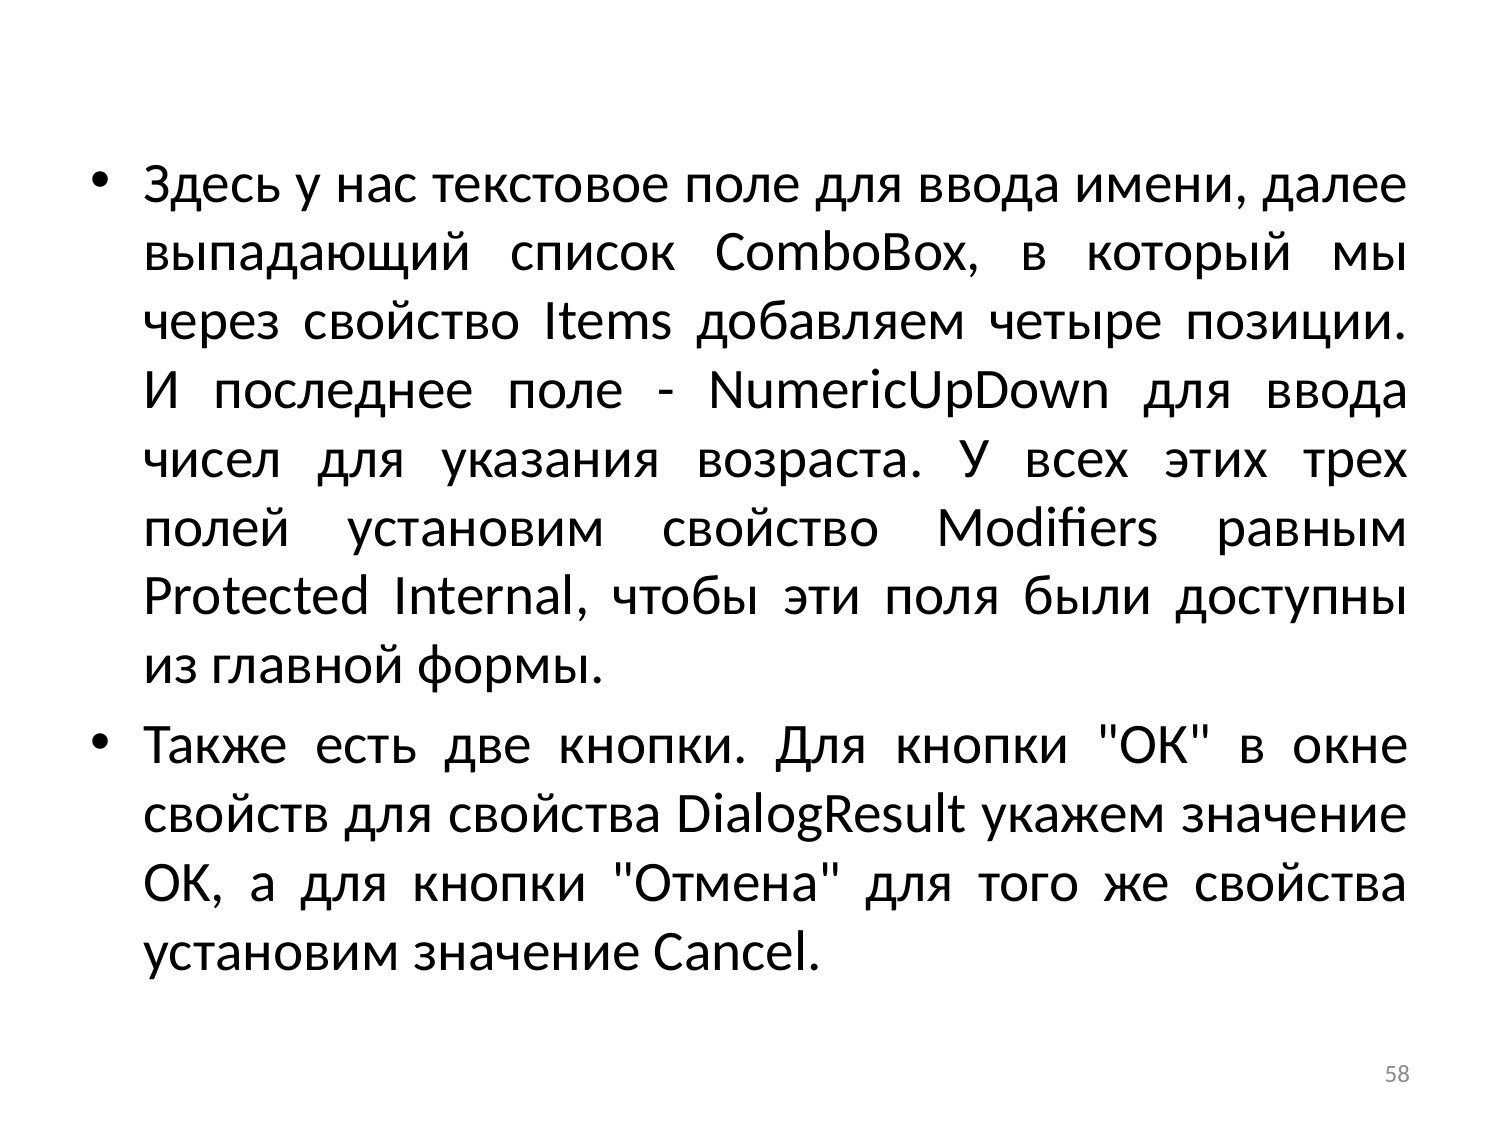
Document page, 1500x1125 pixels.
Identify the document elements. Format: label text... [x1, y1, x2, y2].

slide_number 58 [1074, 1042, 1425, 1103]
list Здесь у нас текстовое поле для ввода имени, далее выпадающий список ComboBox, в который мы через свойство Items добавляем четыре позиции. И последнее поле - NumericUpDown для ввода чисел для указания возраста. У всех этих трех полей установим свойство Modifiers равным Protected Internal, чтобы эти поля были доступны из главной формы. Также есть две кнопки. Для кнопки "ОК" в окне свойств для свойства DialogResult укажем значение OK, а для кнопки "Отмена" для того же свойства установим значение Cancel. [75, 137, 1425, 1005]
